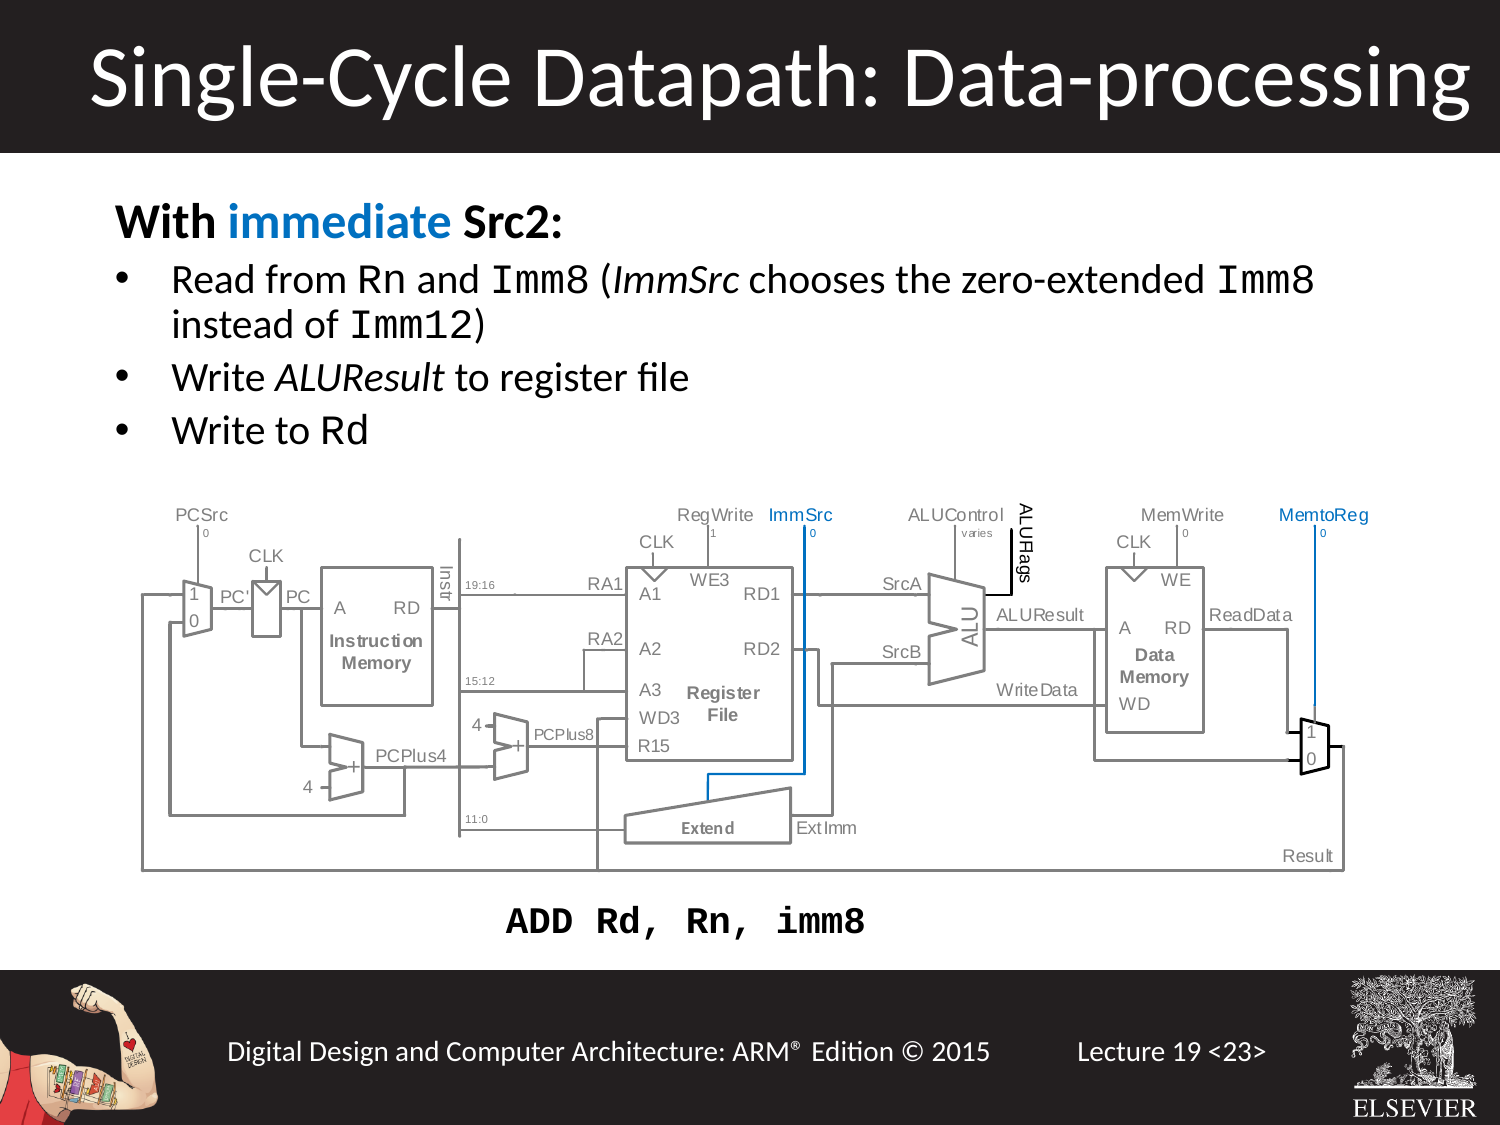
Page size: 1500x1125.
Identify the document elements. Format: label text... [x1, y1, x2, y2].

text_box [137, 474, 1380, 876]
list With immediate Src2: Read from Rn and Imm8 (ImmSrc chooses the zero-extended Imm8 instead of Imm12) Write ALUResult to register file Write to Rd [99, 187, 1363, 1000]
picture [1350, 974, 1477, 1117]
picture [0, 979, 163, 1125]
text_box Single-Cycle Datapath: Data-processing [75, 11, 1500, 131]
text_box ADD Rd, Rn, imm8 [491, 893, 881, 950]
